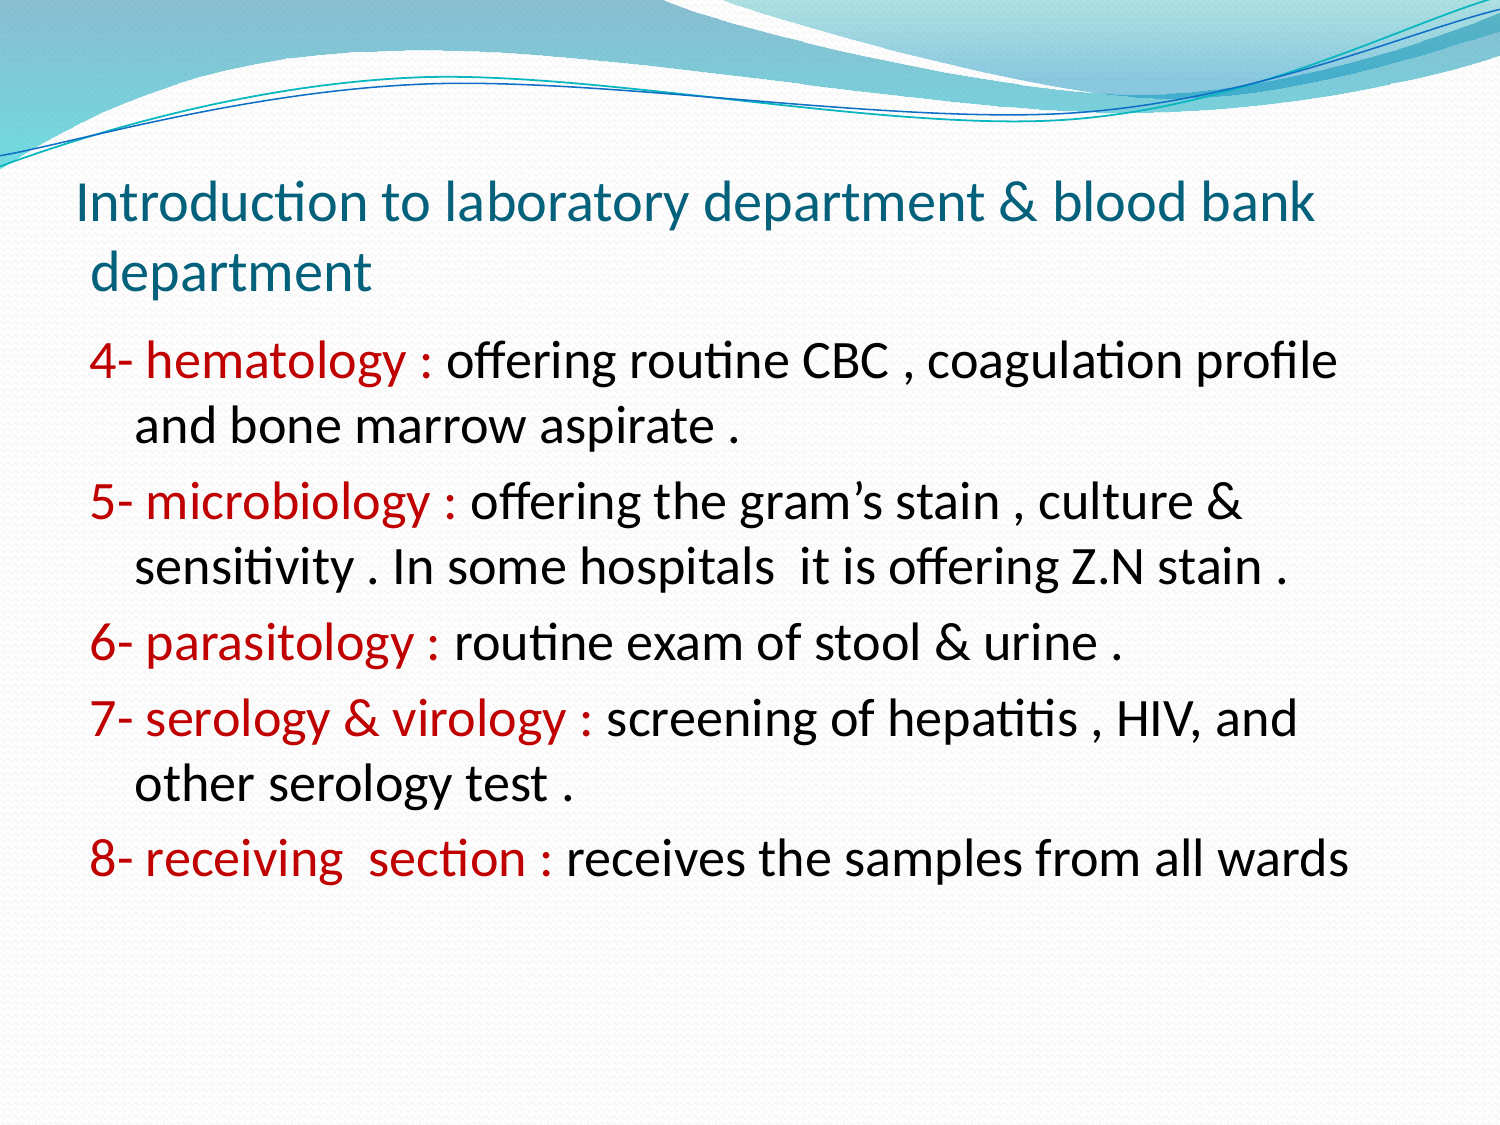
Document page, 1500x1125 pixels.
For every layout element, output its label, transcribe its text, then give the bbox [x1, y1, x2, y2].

title Introduction to laboratory department & blood bank department [75, 115, 1425, 303]
list 4- hematology : offering routine CBC , coagulation profile and bone marrow aspirate . 5- microbiology : offering the gram’s stain , culture & sensitivity . In some hospitals it is offering Z.N stain . 6- parasitology : routine exam of stool & urine . 7- serology & virology : screening of hepatitis , HIV, and other serology test . 8- receiving section : receives the samples from all wards [75, 317, 1425, 1038]
